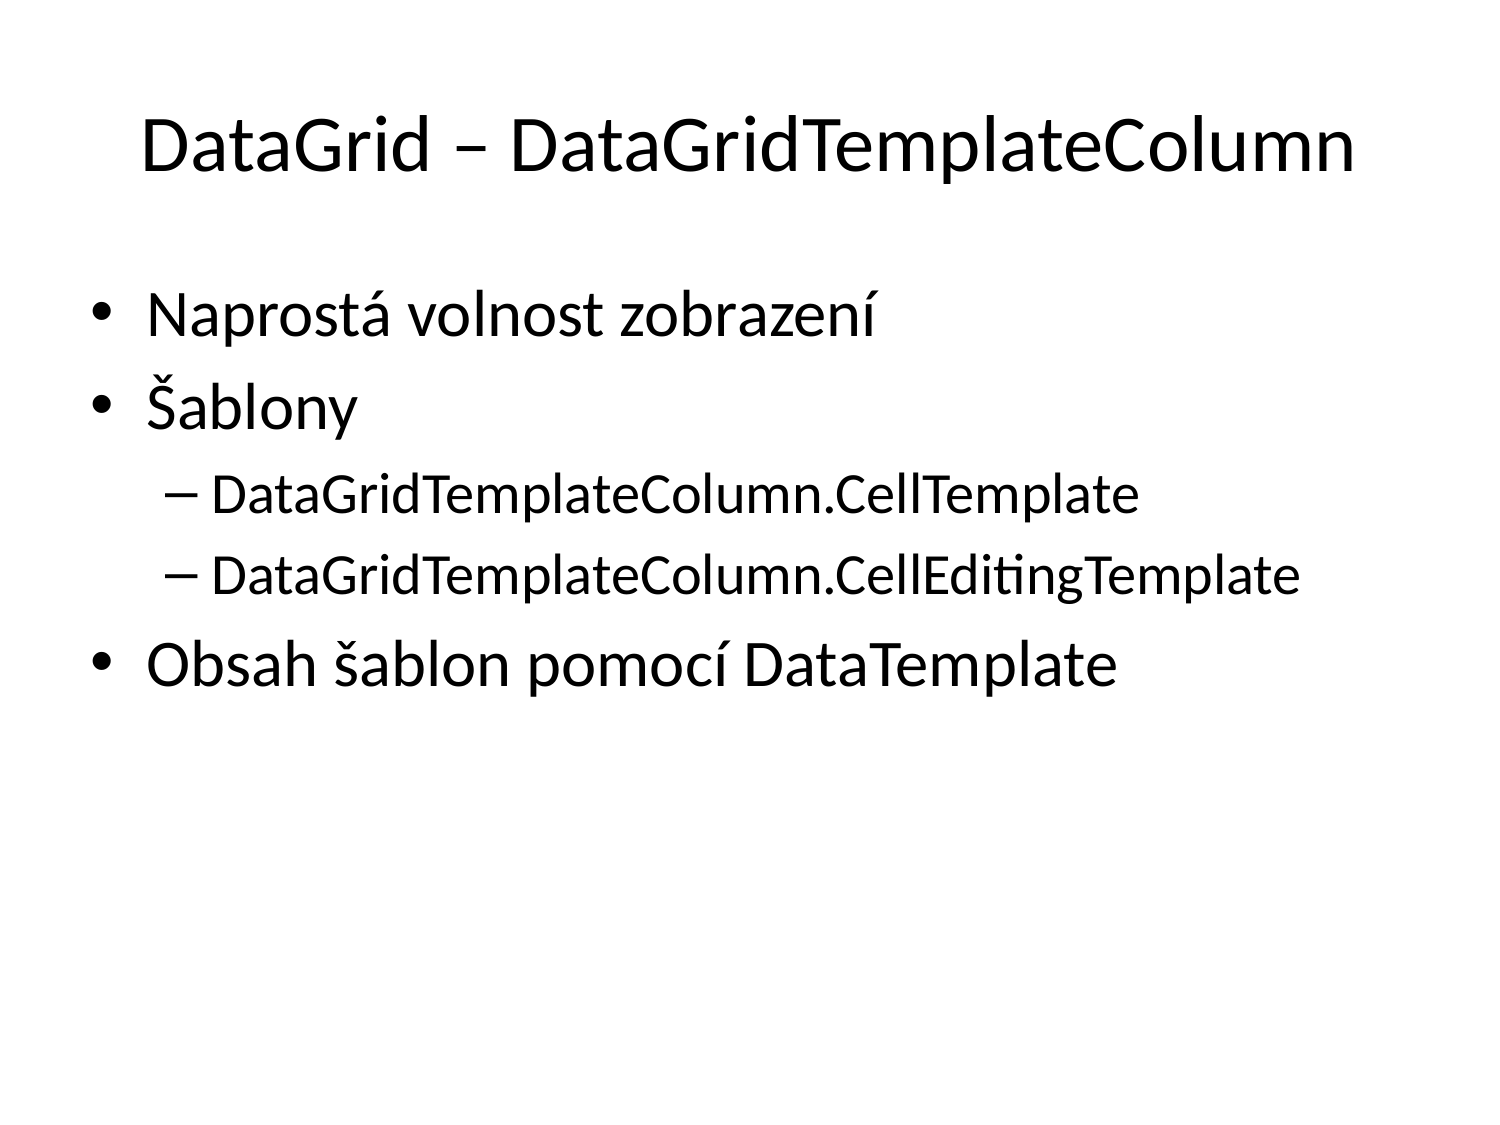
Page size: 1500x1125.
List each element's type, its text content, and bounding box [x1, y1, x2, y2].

list Naprostá volnost zobrazení Šablony DataGridTemplateColumn.CellTemplate DataGridTemplateColumn.CellEditingTemplate Obsah šablon pomocí DataTemplate [75, 262, 1425, 1005]
title DataGrid – DataGridTemplateColumn [75, 45, 1425, 233]
